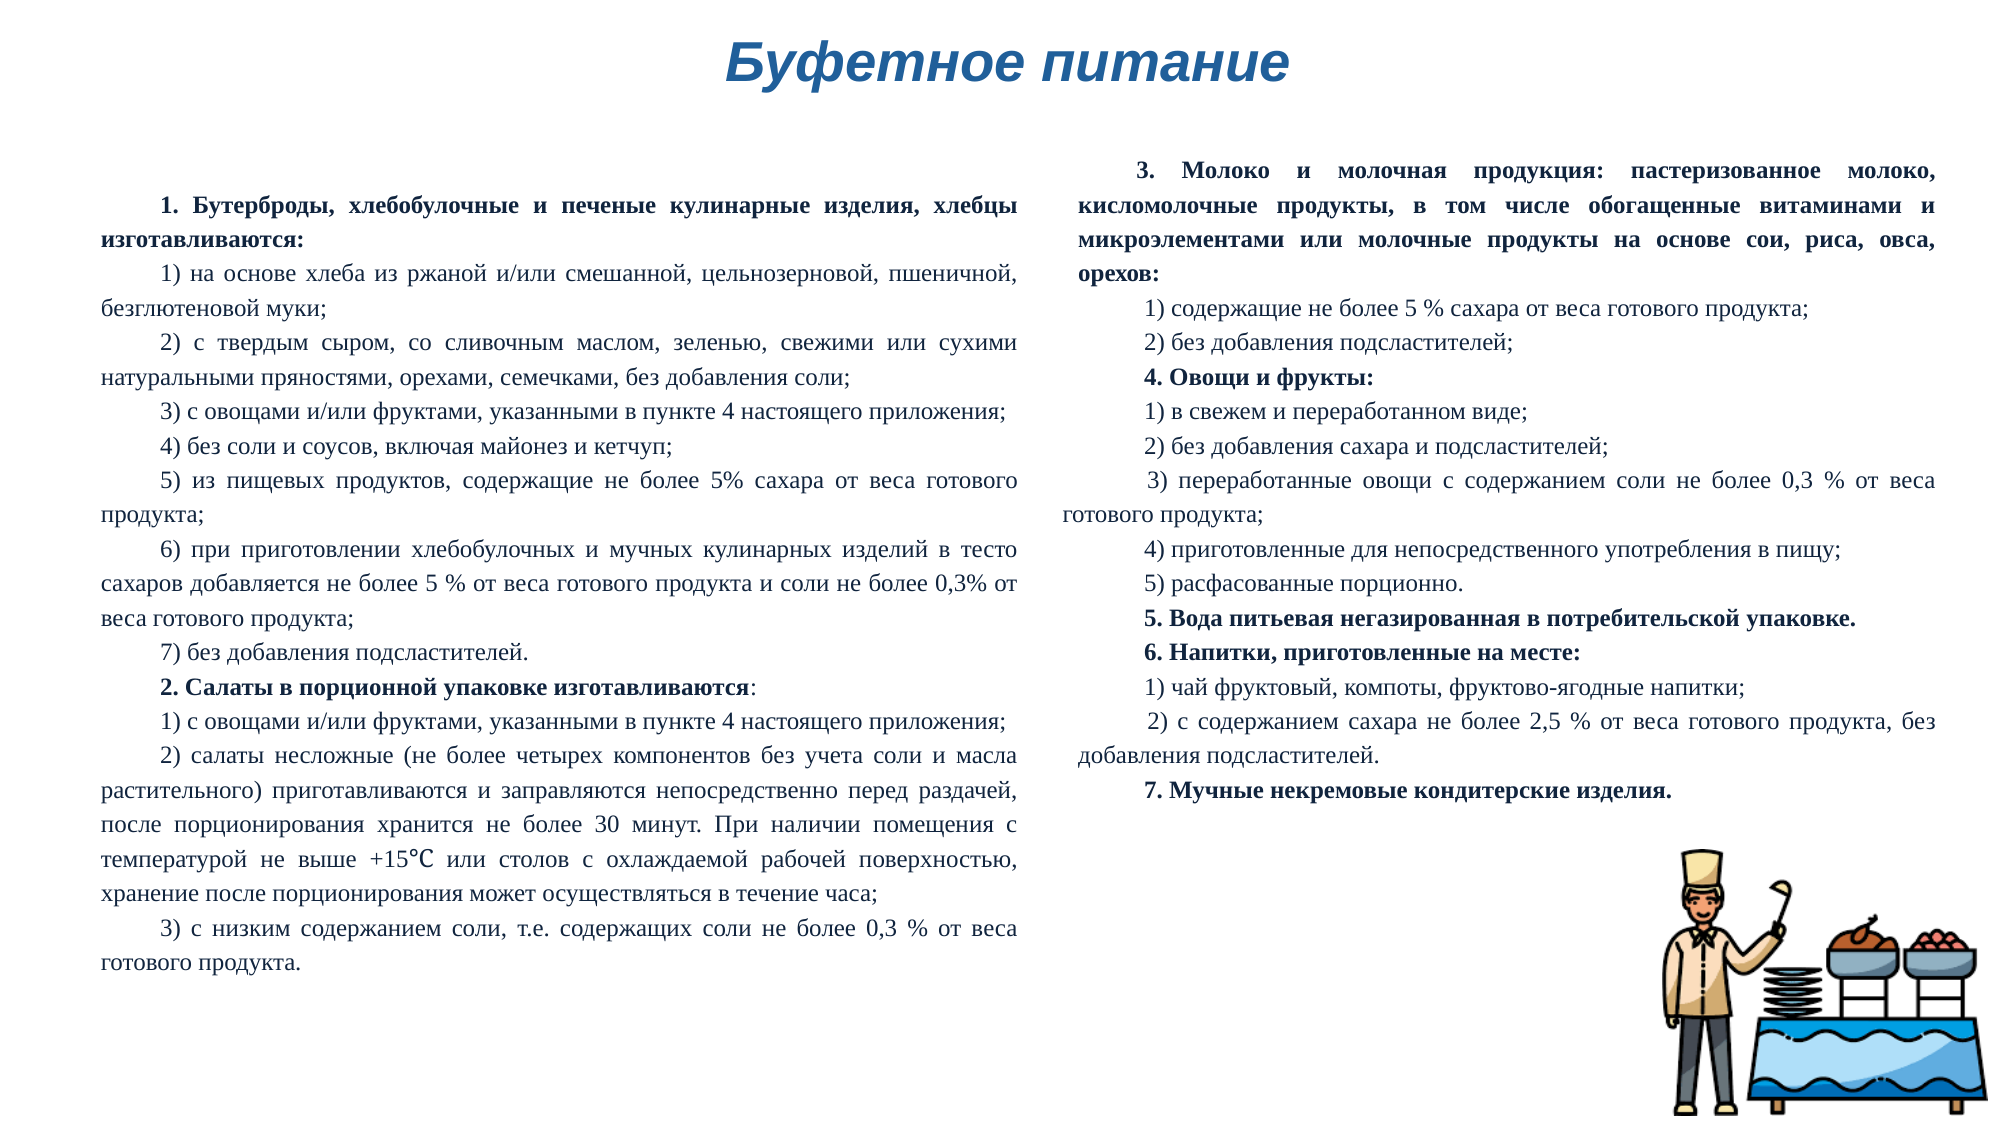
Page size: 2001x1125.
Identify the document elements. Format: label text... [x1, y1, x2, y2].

text_box 1. Бутерброды, хлебобулочные и печеные кулинарные изделия, хлебцы изготавливаются: 1) на основе хлеба из ржаной и/или смешанной, цельнозерновой, пшеничной, безглютеновой муки; 2) с твердым сыром, со сливочным маслом, зеленью, свежими или сухими натуральными пряностями, орехами, семечками, без добавления соли; 3) с овощами и/или фруктами, указанными в пункте 4 настоящего приложения; 4) без соли и соусов, включая майонез и кетчуп; 5) из пищевых продуктов, содержащие не более 5% сахара от веса готового продукта; 6) при приготовлении хлебобулочных и мучных кулинарных изделий в тесто сахаров добавляется не более 5 % от веса готового продукта и соли не более 0,3% от веса готового продукта; 7) без добавления подсластителей. 2. Салаты в порционной упаковке изготавливаются: 1) с овощами и/или фруктами, указанными в пункте 4 настоящего приложения; 2) салаты несложные (не более четырех компонентов без учета соли и масла растительного) приготавливаются и заправляются непосредственно перед раздачей, после порционирования хранится не более 30 минут. При наличии помещения с температурой не выше +15℃ или столов с охлаждаемой рабочей поверхностью, хранение после порционирования может осуществляться в течение часа; 3) с низким содержанием соли, т.е. содержащих соли не более 0,3 % от веса готового продукта. 3. Молоко и молочная продукция: пастеризованное молоко, кисломолочные продукты, в том числе обогащенные витаминами и микроэлементами или молочные продукты на основе сои, риса, овса, орехов: 1) содержащие не более 5 % сахара от веса готового продукта; 2) без добавления подсластителей; 4. Овощи и фрукты: 1) в свежем и переработанном виде; 2) без добавления сахара и подсластителей; 3) переработанные овощи с содержанием соли не более 0,3 % от веса готового продукта; 4) приготовленные для непосредственного употребления в пищу; 5) расфасованные порционно. 5. Вода питьевая негазированная в потребительской упаковке. 6. Напитки, приготовленные на месте: 1) чай фруктовый, компоты, фруктово-ягодные напитки; 2) с содержанием сахара не более 2,5 % от веса готового продукта, без добавления подсластителей. 7. Мучные некремовые кондитерские изделия. [86, 107, 1952, 1125]
picture [1662, 849, 1988, 1116]
title Буфетное питание [699, 24, 1316, 94]
